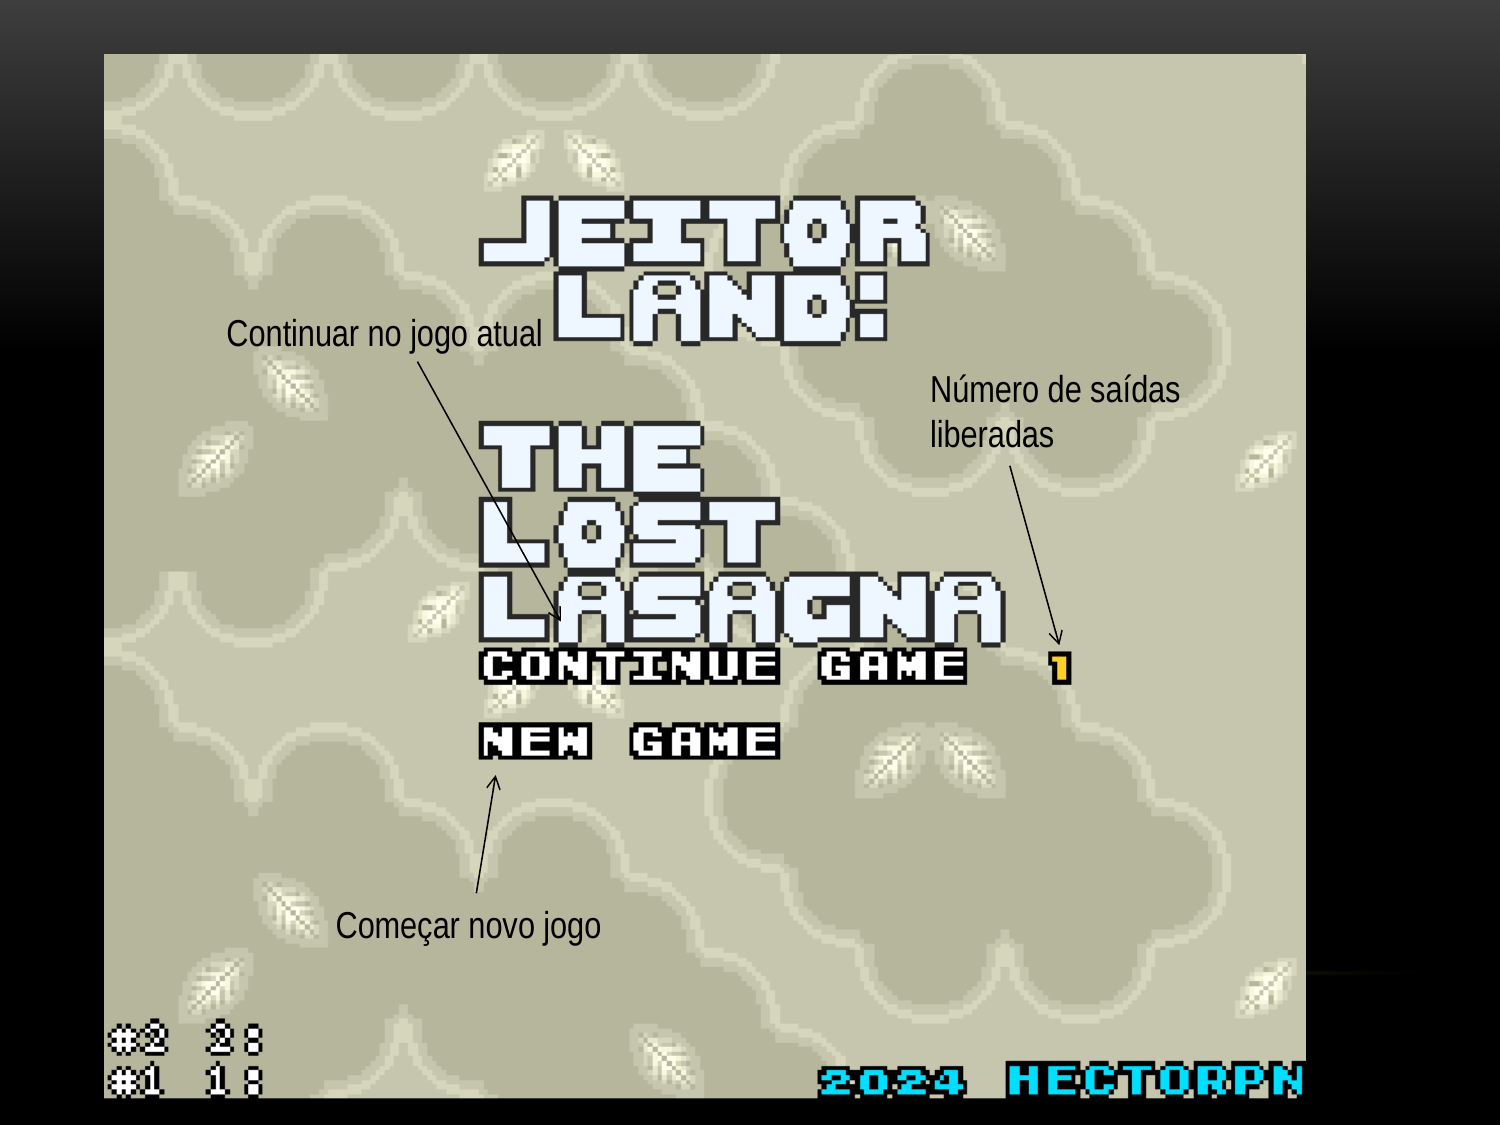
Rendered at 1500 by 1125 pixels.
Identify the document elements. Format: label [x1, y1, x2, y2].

text_box [417, 361, 562, 622]
text_box [476, 774, 496, 894]
picture [0, 0, 1500, 1125]
text_box [1009, 465, 1060, 646]
